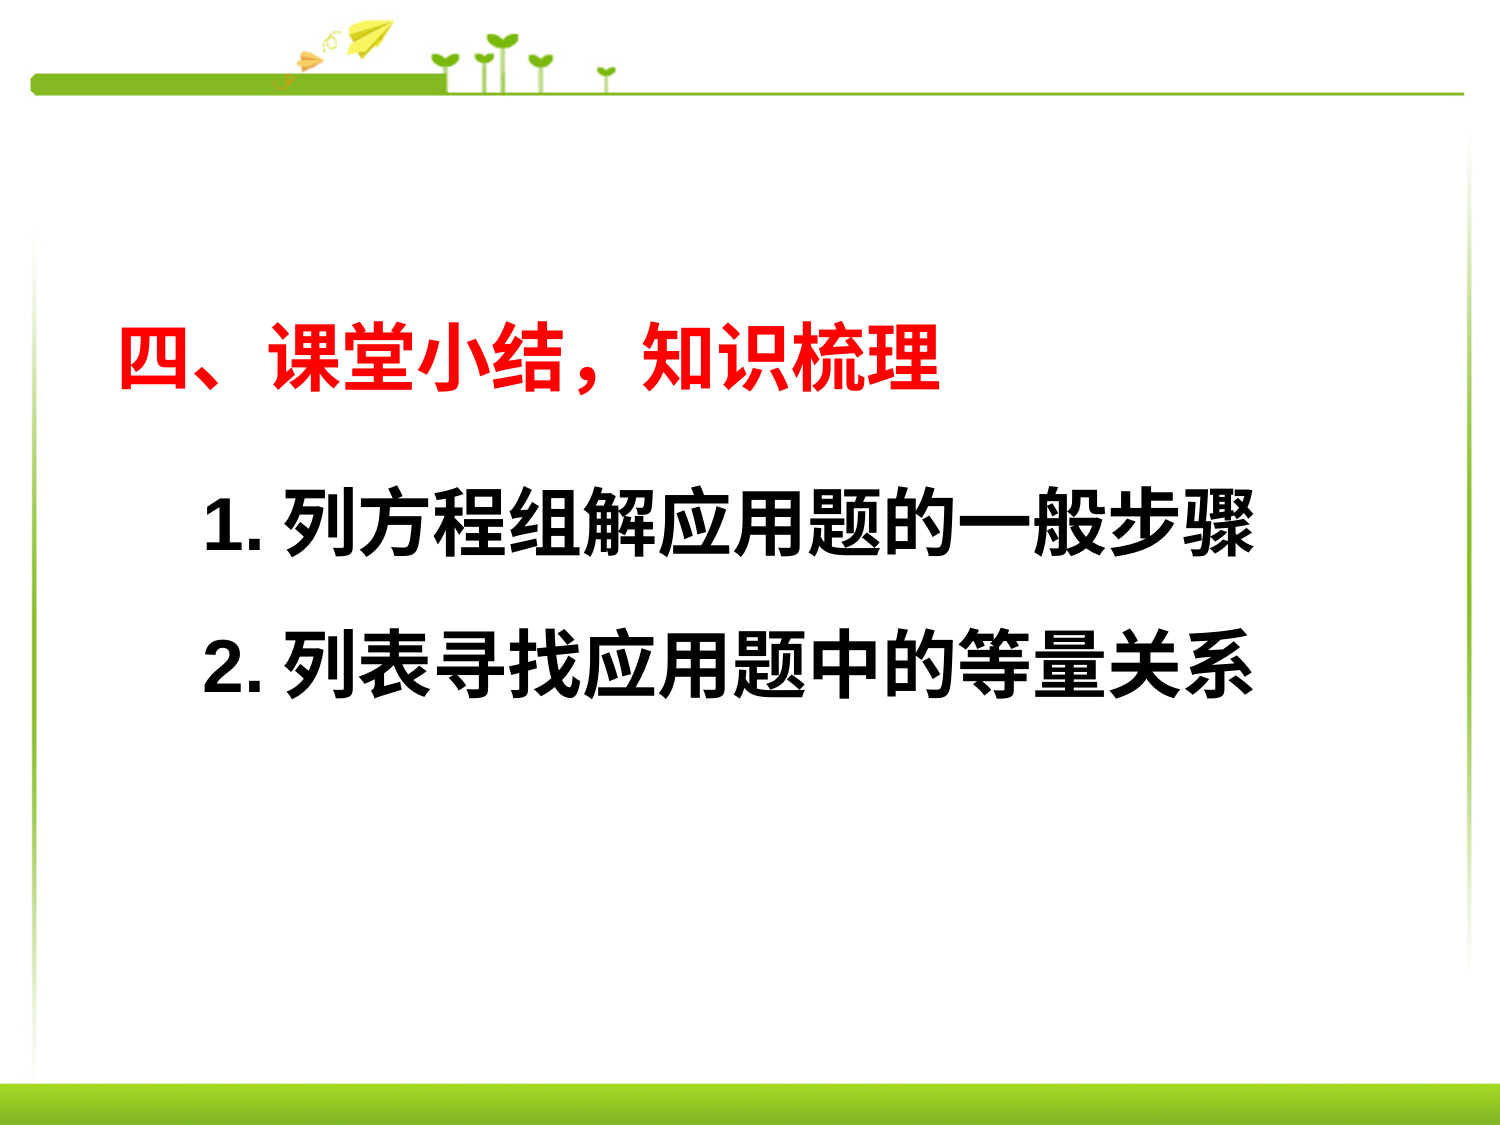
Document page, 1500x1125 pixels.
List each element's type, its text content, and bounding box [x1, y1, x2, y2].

text_box 1.列方程组解应用题的一般步骤 [187, 468, 1273, 573]
text_box 2.列表寻找应用题中的等量关系 [187, 609, 1273, 715]
text_box 四、课堂小结，知识梳理 [101, 302, 957, 408]
picture [0, 0, 1500, 1125]
